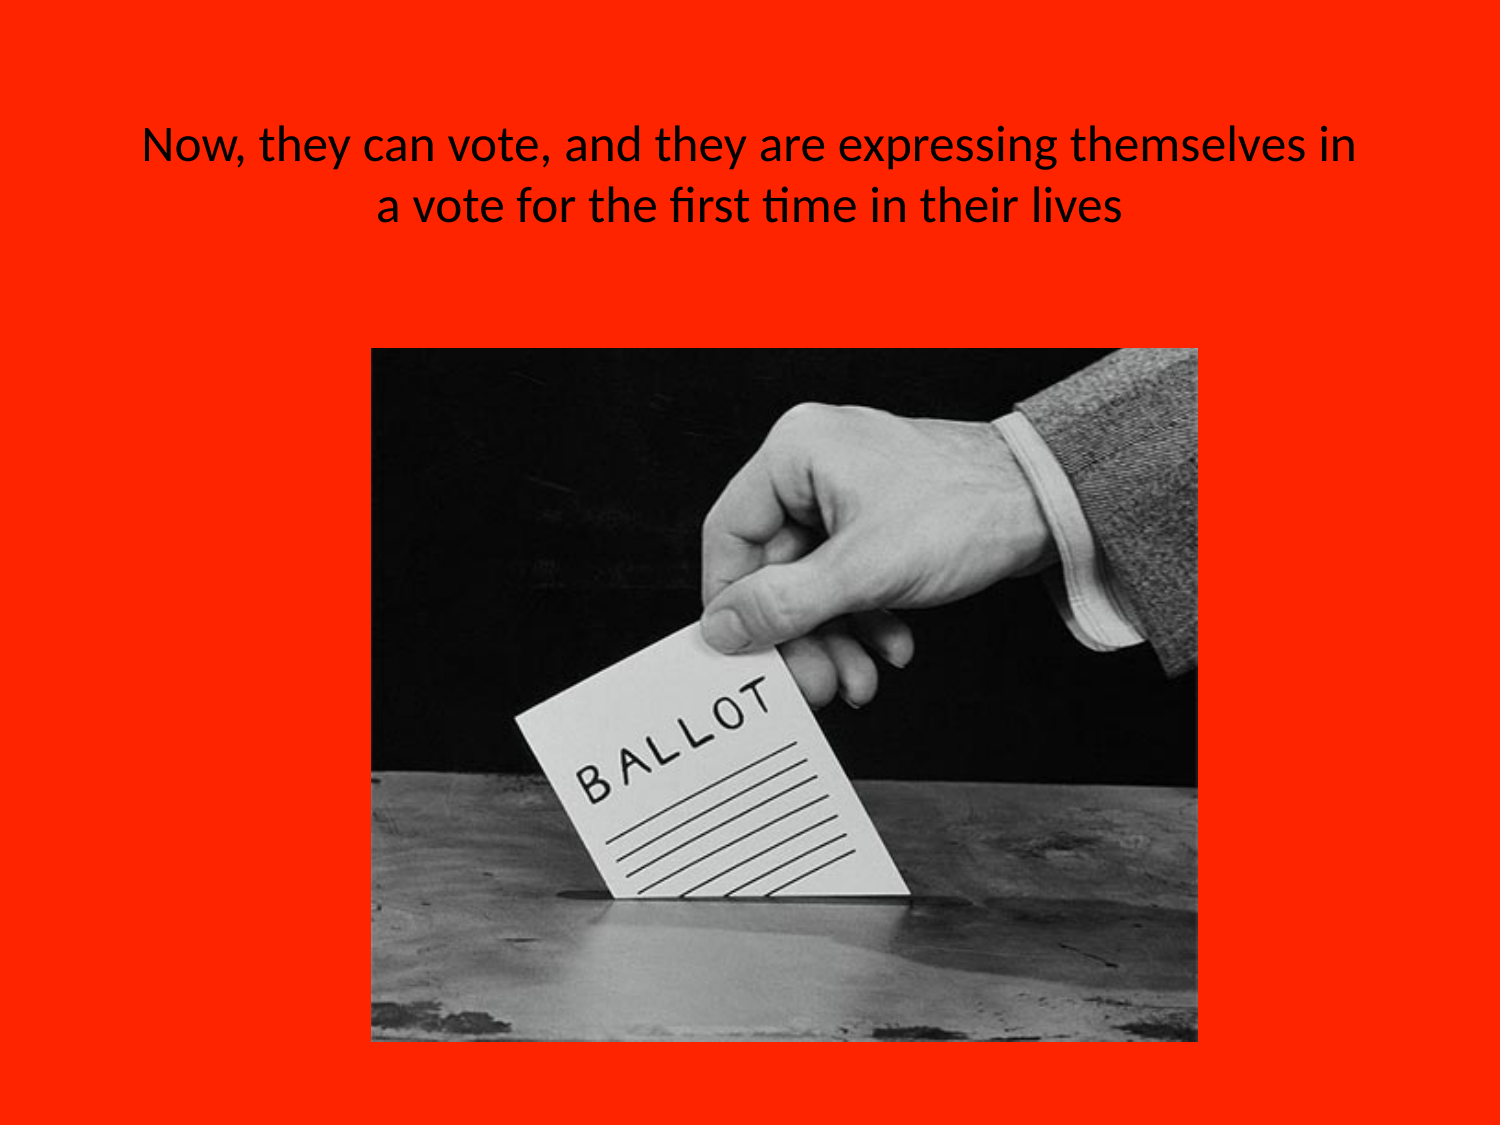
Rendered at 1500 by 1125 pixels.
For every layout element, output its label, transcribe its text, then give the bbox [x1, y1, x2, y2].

picture [371, 348, 1199, 1042]
title Now, they can vote, and they are expressing themselves in a vote for the first time in their lives [112, 101, 1388, 241]
